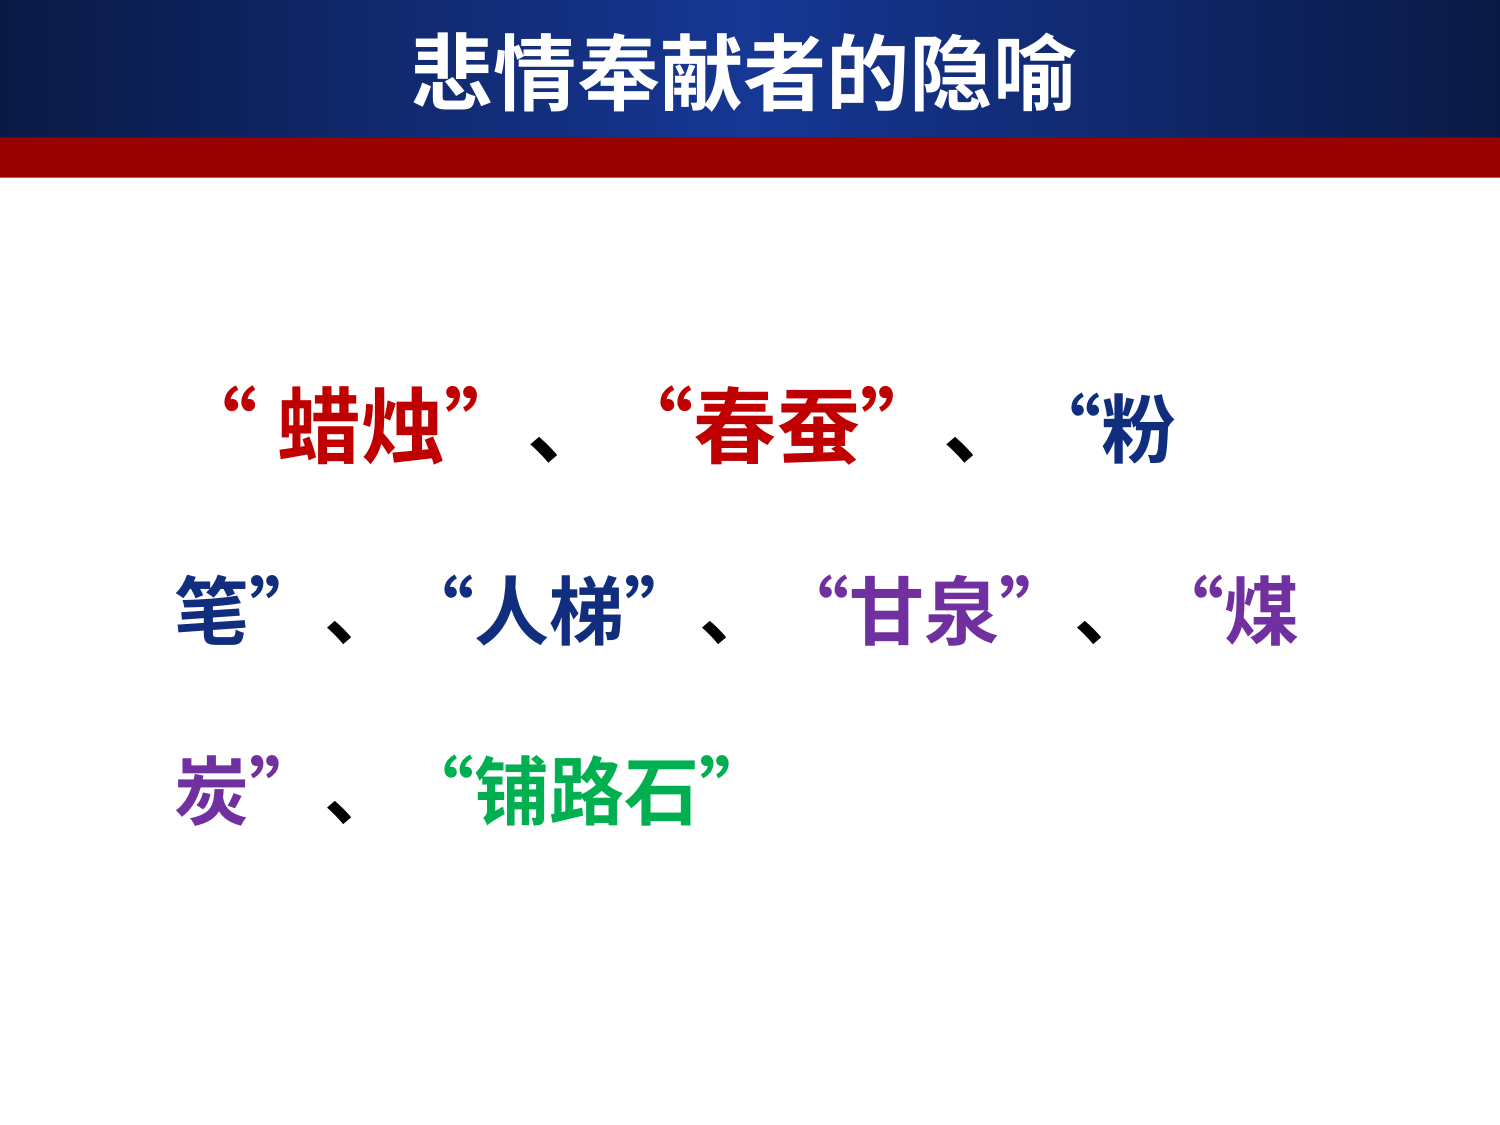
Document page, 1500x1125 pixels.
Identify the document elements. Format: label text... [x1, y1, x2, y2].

title 悲情奉献者的隐喻 [50, 24, 1438, 118]
list “蜡烛”、“春蚕”、“粉笔”、“人梯”、“甘泉”、“煤炭”、“铺路石” [159, 267, 1341, 870]
